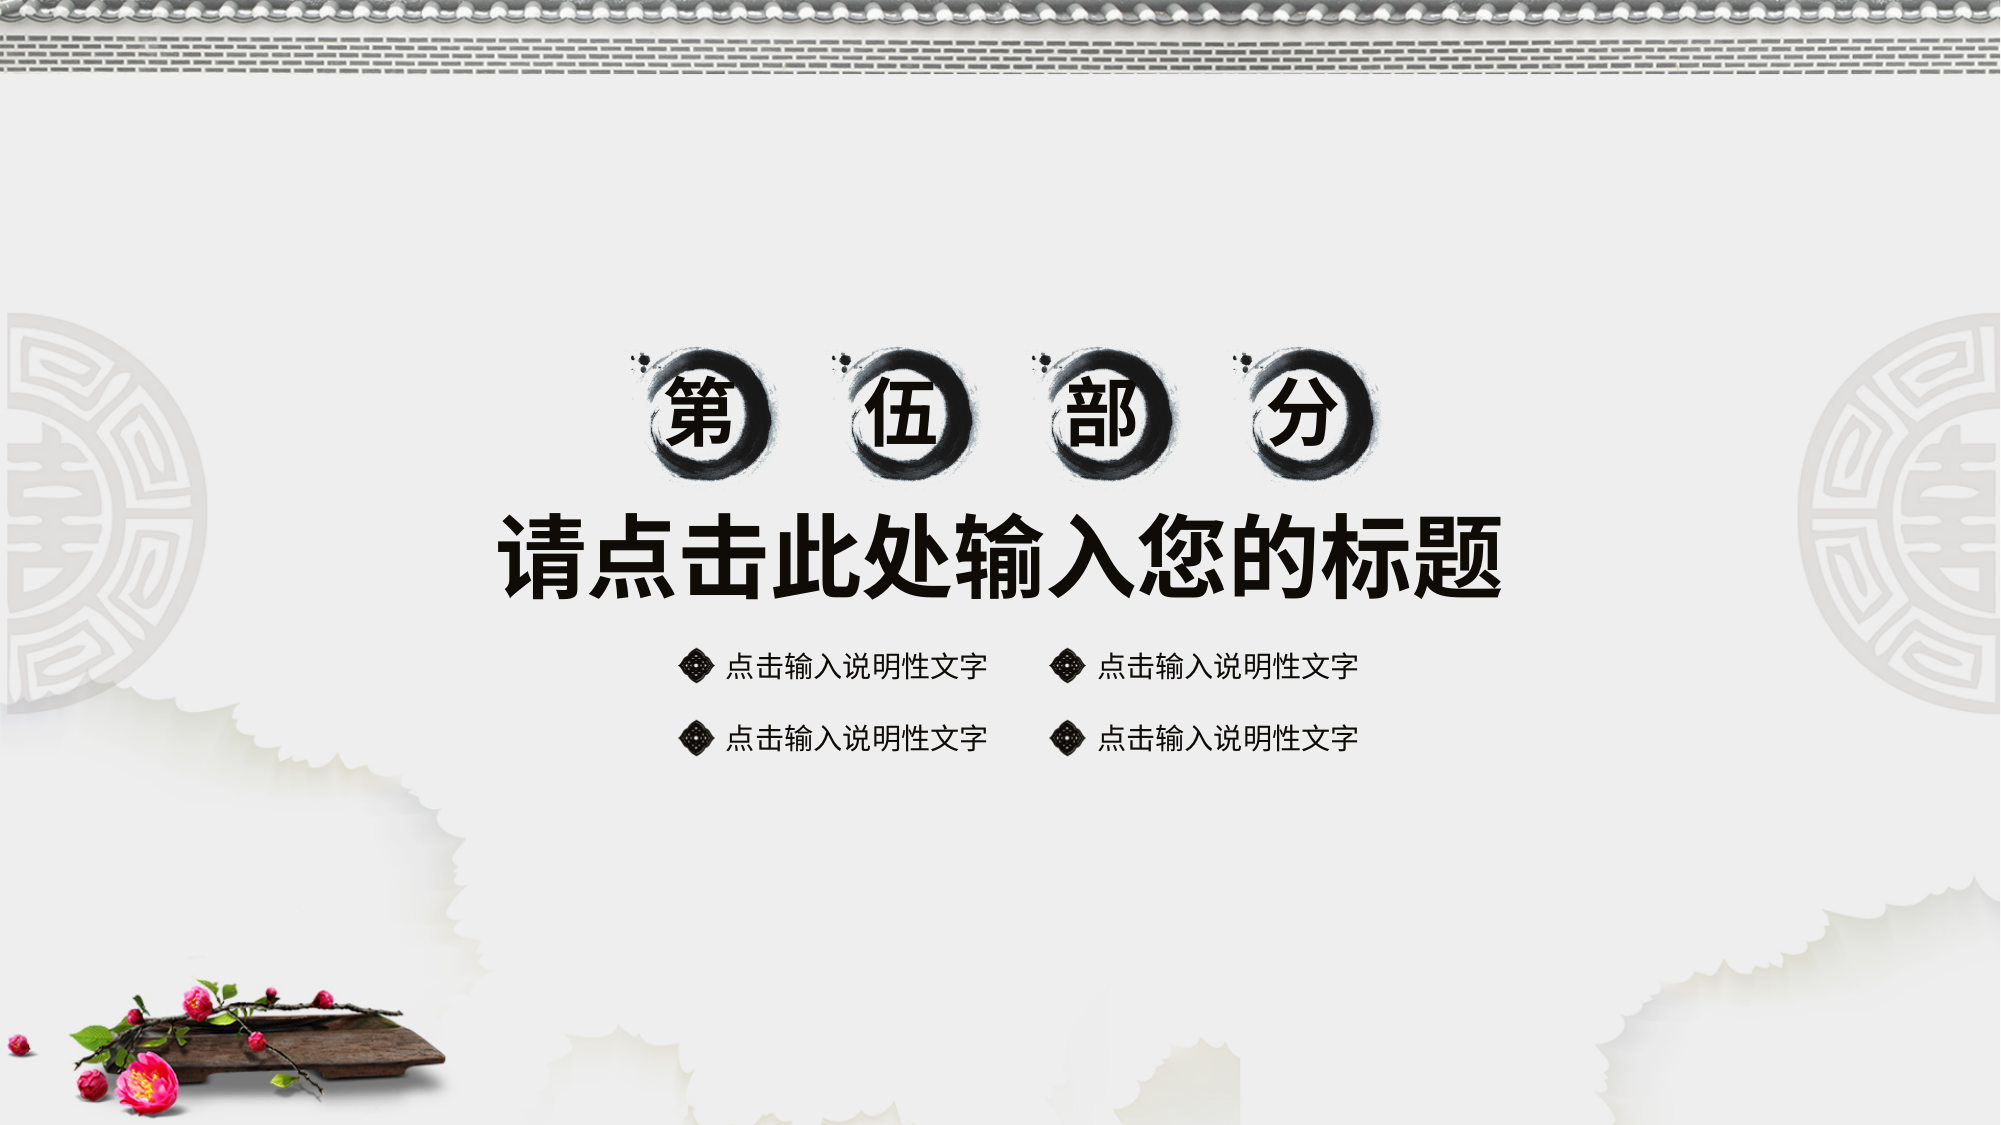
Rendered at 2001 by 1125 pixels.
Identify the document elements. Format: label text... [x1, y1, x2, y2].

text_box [678, 712, 1010, 764]
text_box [1017, 332, 1183, 491]
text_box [1049, 640, 1381, 692]
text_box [1218, 332, 1384, 491]
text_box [616, 332, 782, 491]
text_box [816, 332, 983, 491]
picture [0, 0, 2001, 1125]
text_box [1049, 712, 1381, 764]
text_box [678, 640, 1010, 692]
text_box 请点击此处输入您的标题 [478, 492, 1522, 618]
